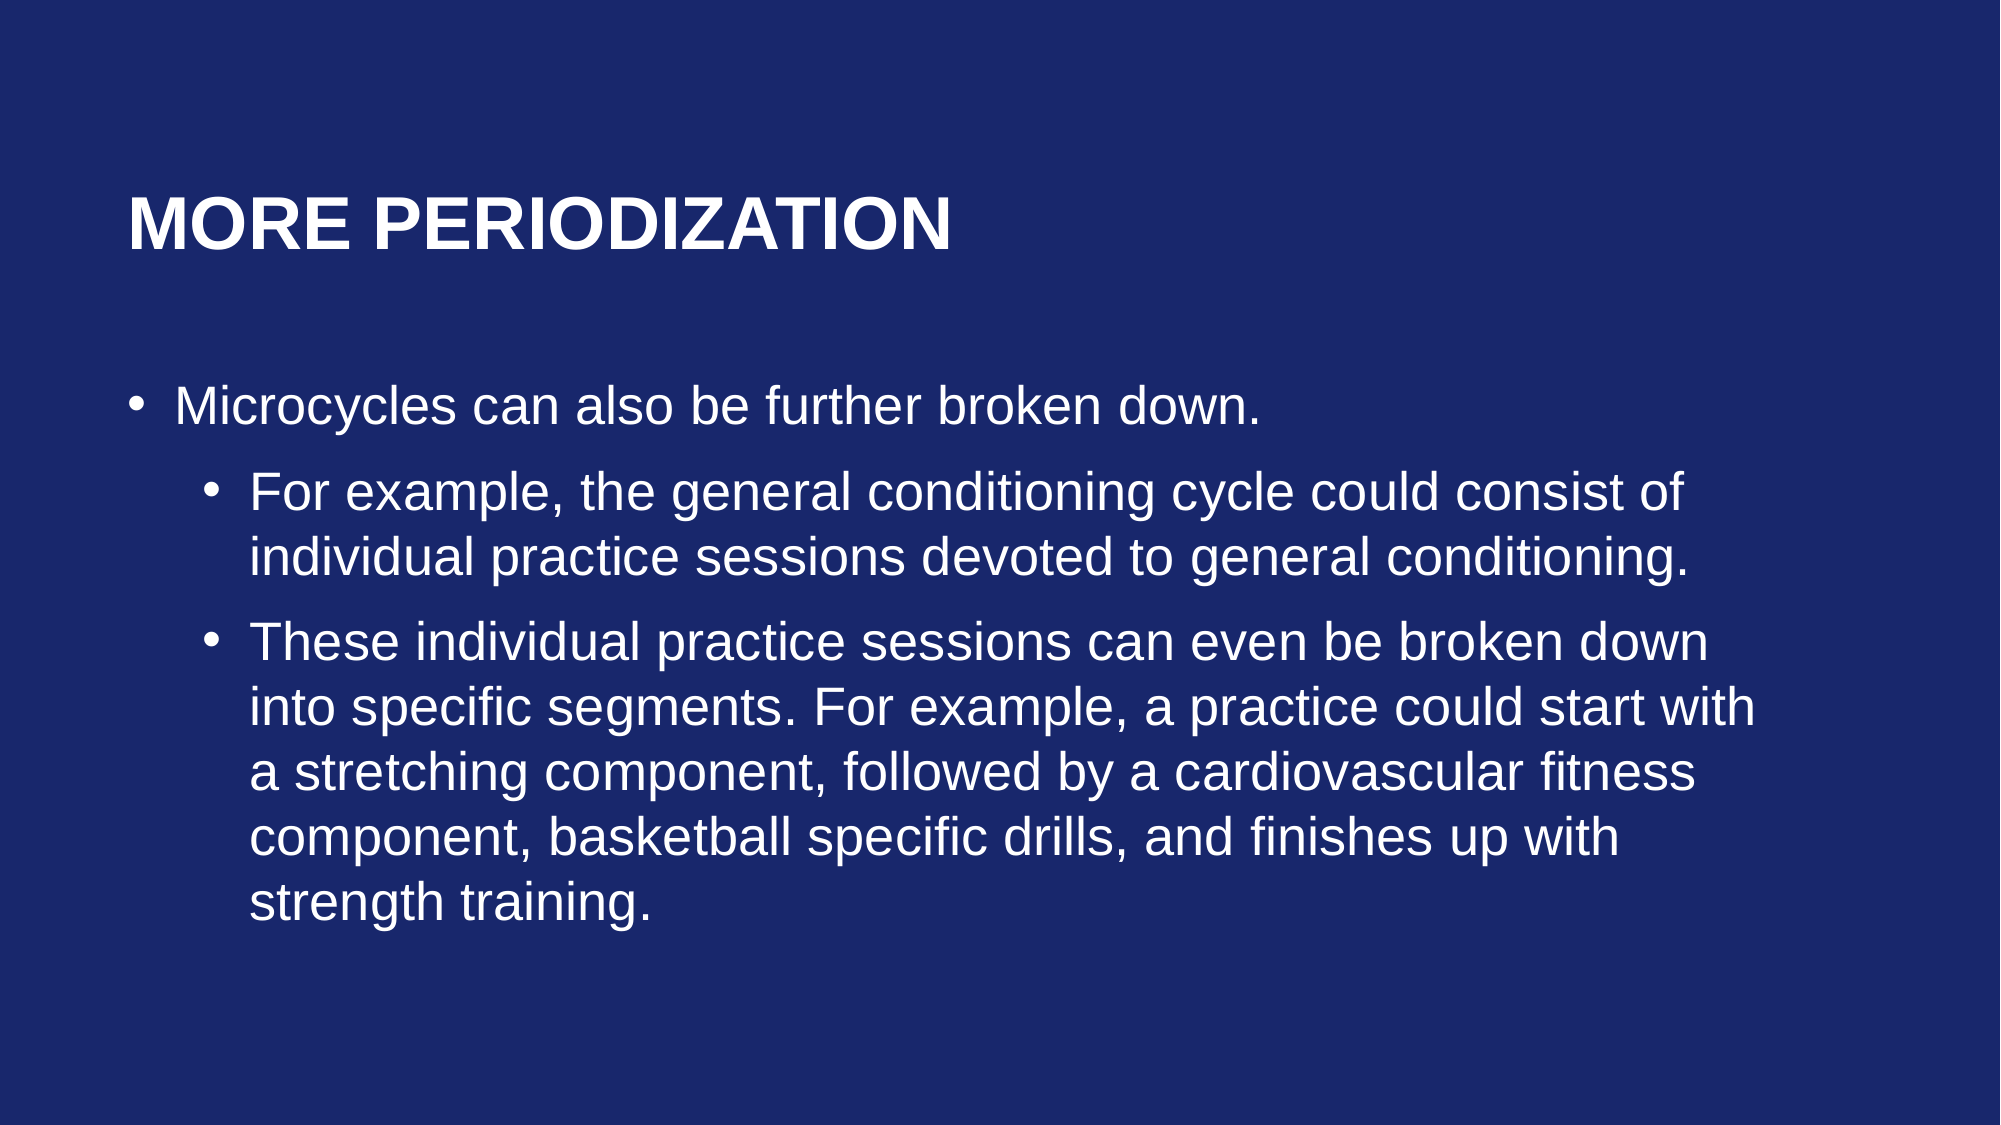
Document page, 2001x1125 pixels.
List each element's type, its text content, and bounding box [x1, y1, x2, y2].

title More Periodization [112, 99, 1775, 339]
list Microcycles can also be further broken down. For example, the general conditioning cycle could consist of individual practice sessions devoted to general conditioning. These individual practice sessions can even be broken down into specific segments. For example, a practice could start with a stretching component, followed by a cardiovascular fitness component, basketball specific drills, and finishes up with strength training. [112, 351, 1775, 950]
